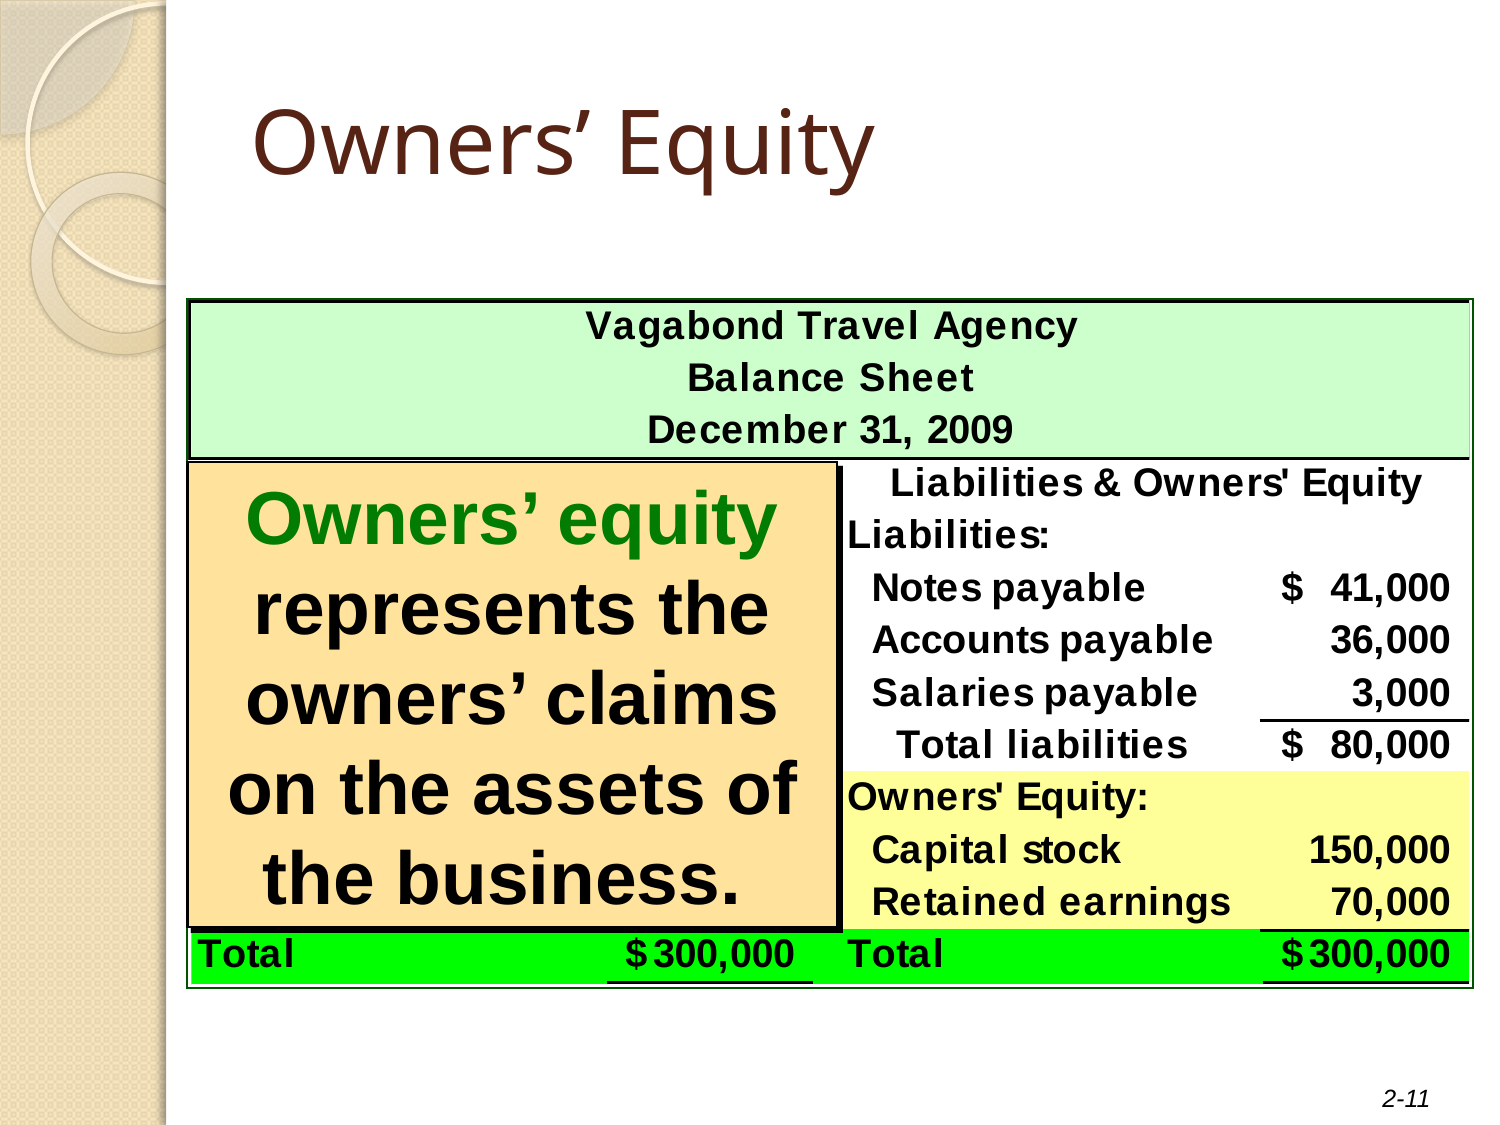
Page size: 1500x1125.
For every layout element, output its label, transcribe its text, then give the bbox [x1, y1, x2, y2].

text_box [187, 299, 1473, 988]
title Owners’ Equity [235, 45, 1466, 233]
